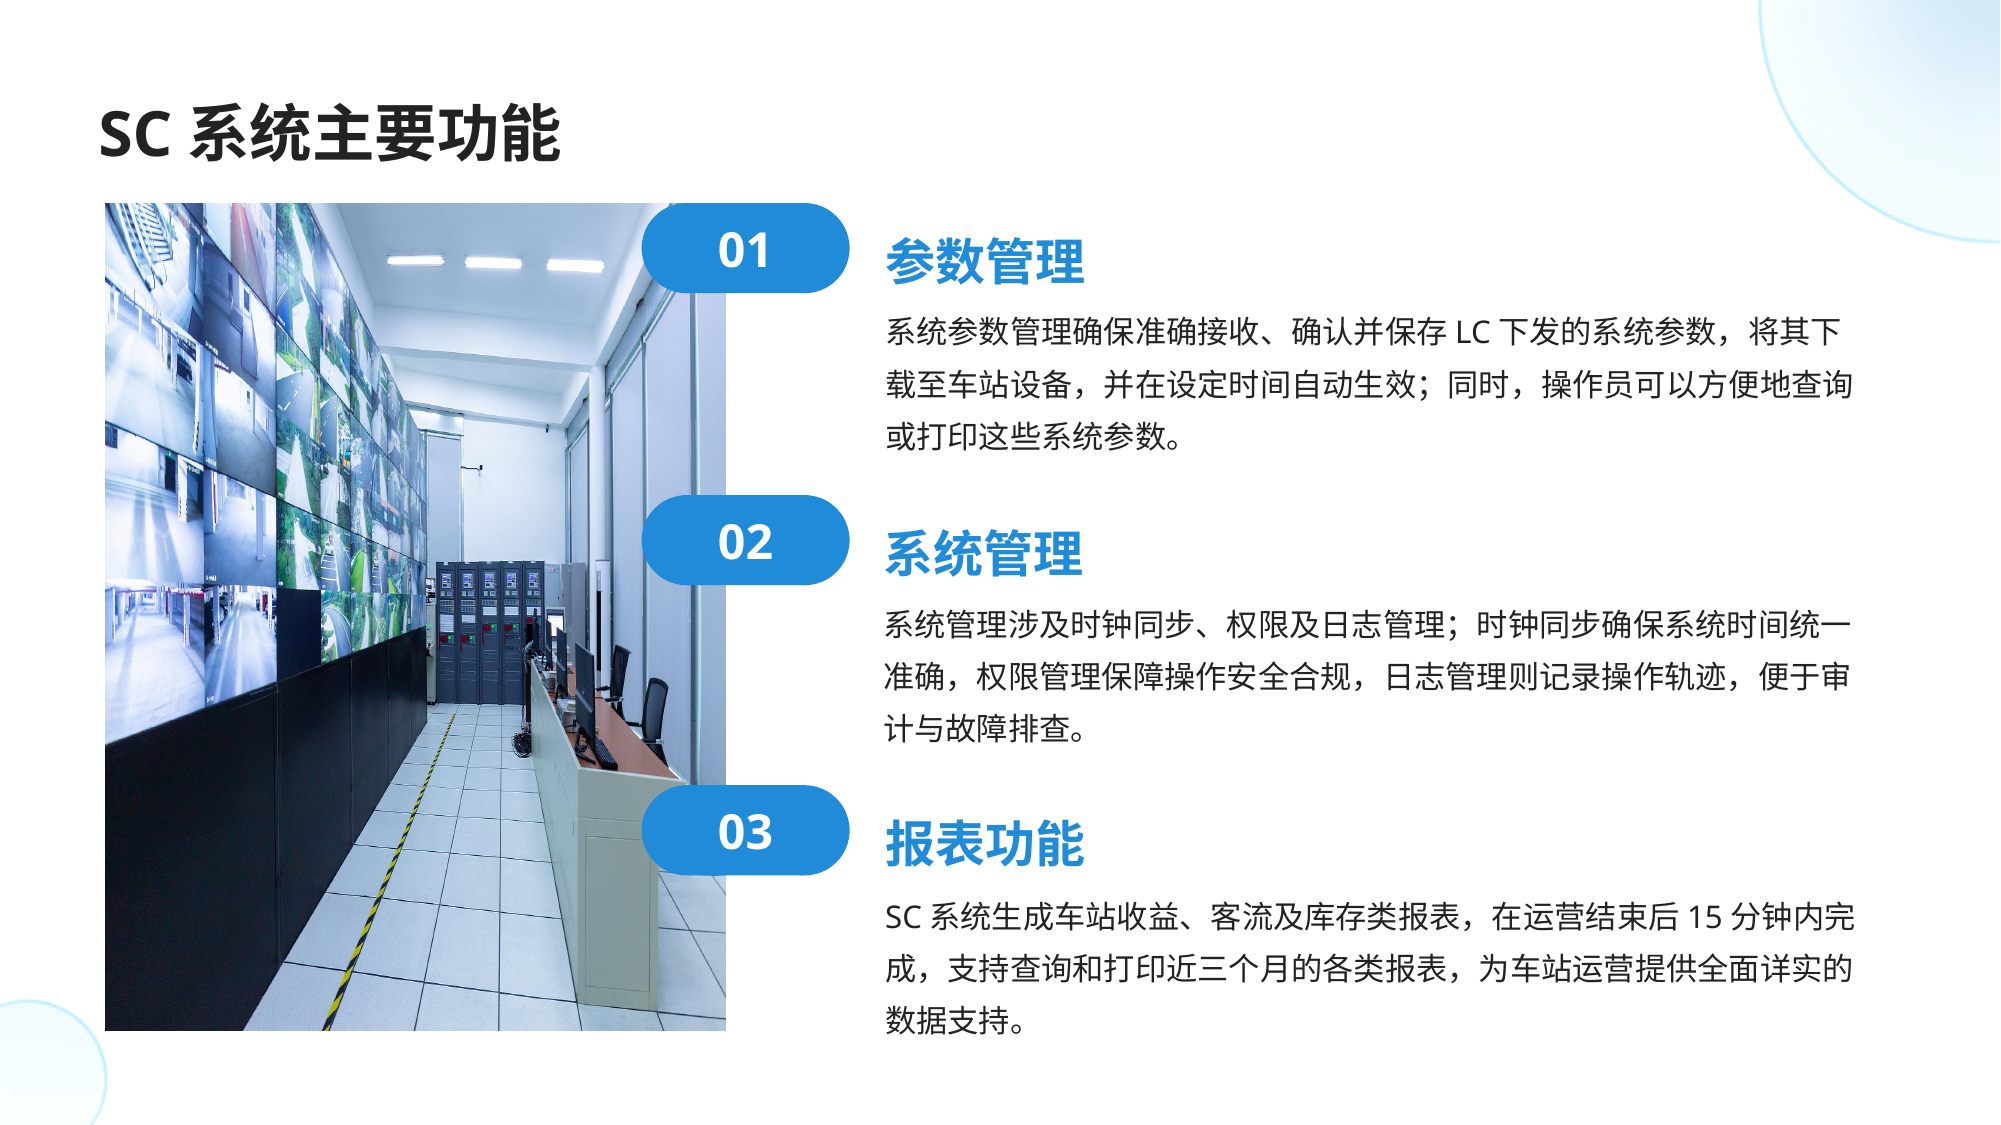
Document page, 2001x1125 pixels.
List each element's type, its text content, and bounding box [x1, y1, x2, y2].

text_box 系统参数管理确保准确接收、确认并保存LC下发的系统参数，将其下载至车站设备，并在设定时间自动生效；同时，操作员可以方便地查询或打印这些系统参数。 [864, 277, 1870, 483]
picture [0, 0, 2001, 1125]
text_box 报表功能 [864, 773, 1897, 888]
text_box 02 [731, 501, 809, 579]
text_box [728, 203, 795, 209]
text_box SC系统主要功能 [78, 43, 1922, 189]
text_box 01 [731, 209, 809, 287]
text_box [781, 785, 850, 876]
text_box [781, 203, 850, 294]
text_box 系统管理 [862, 483, 1895, 598]
text_box [731, 579, 799, 586]
text_box 03 [731, 791, 809, 869]
text_box [731, 495, 795, 501]
text_box 参数管理 [864, 191, 1897, 306]
text_box [731, 785, 796, 791]
text_box [731, 869, 798, 876]
text_box [781, 495, 850, 586]
text_box [731, 287, 799, 294]
text_box SC系统生成车站收益、客流及库存类报表，在运营结束后15分钟内完成，支持查询和打印近三个月的各类报表，为车站运营提供全面详实的数据支持。 [864, 861, 1870, 1067]
text_box 系统管理涉及时钟同步、权限及日志管理；时钟同步确保系统时间统一准确，权限管理保障操作安全合规，日志管理则记录操作轨迹，便于审计与故障排查。 [862, 569, 1868, 775]
